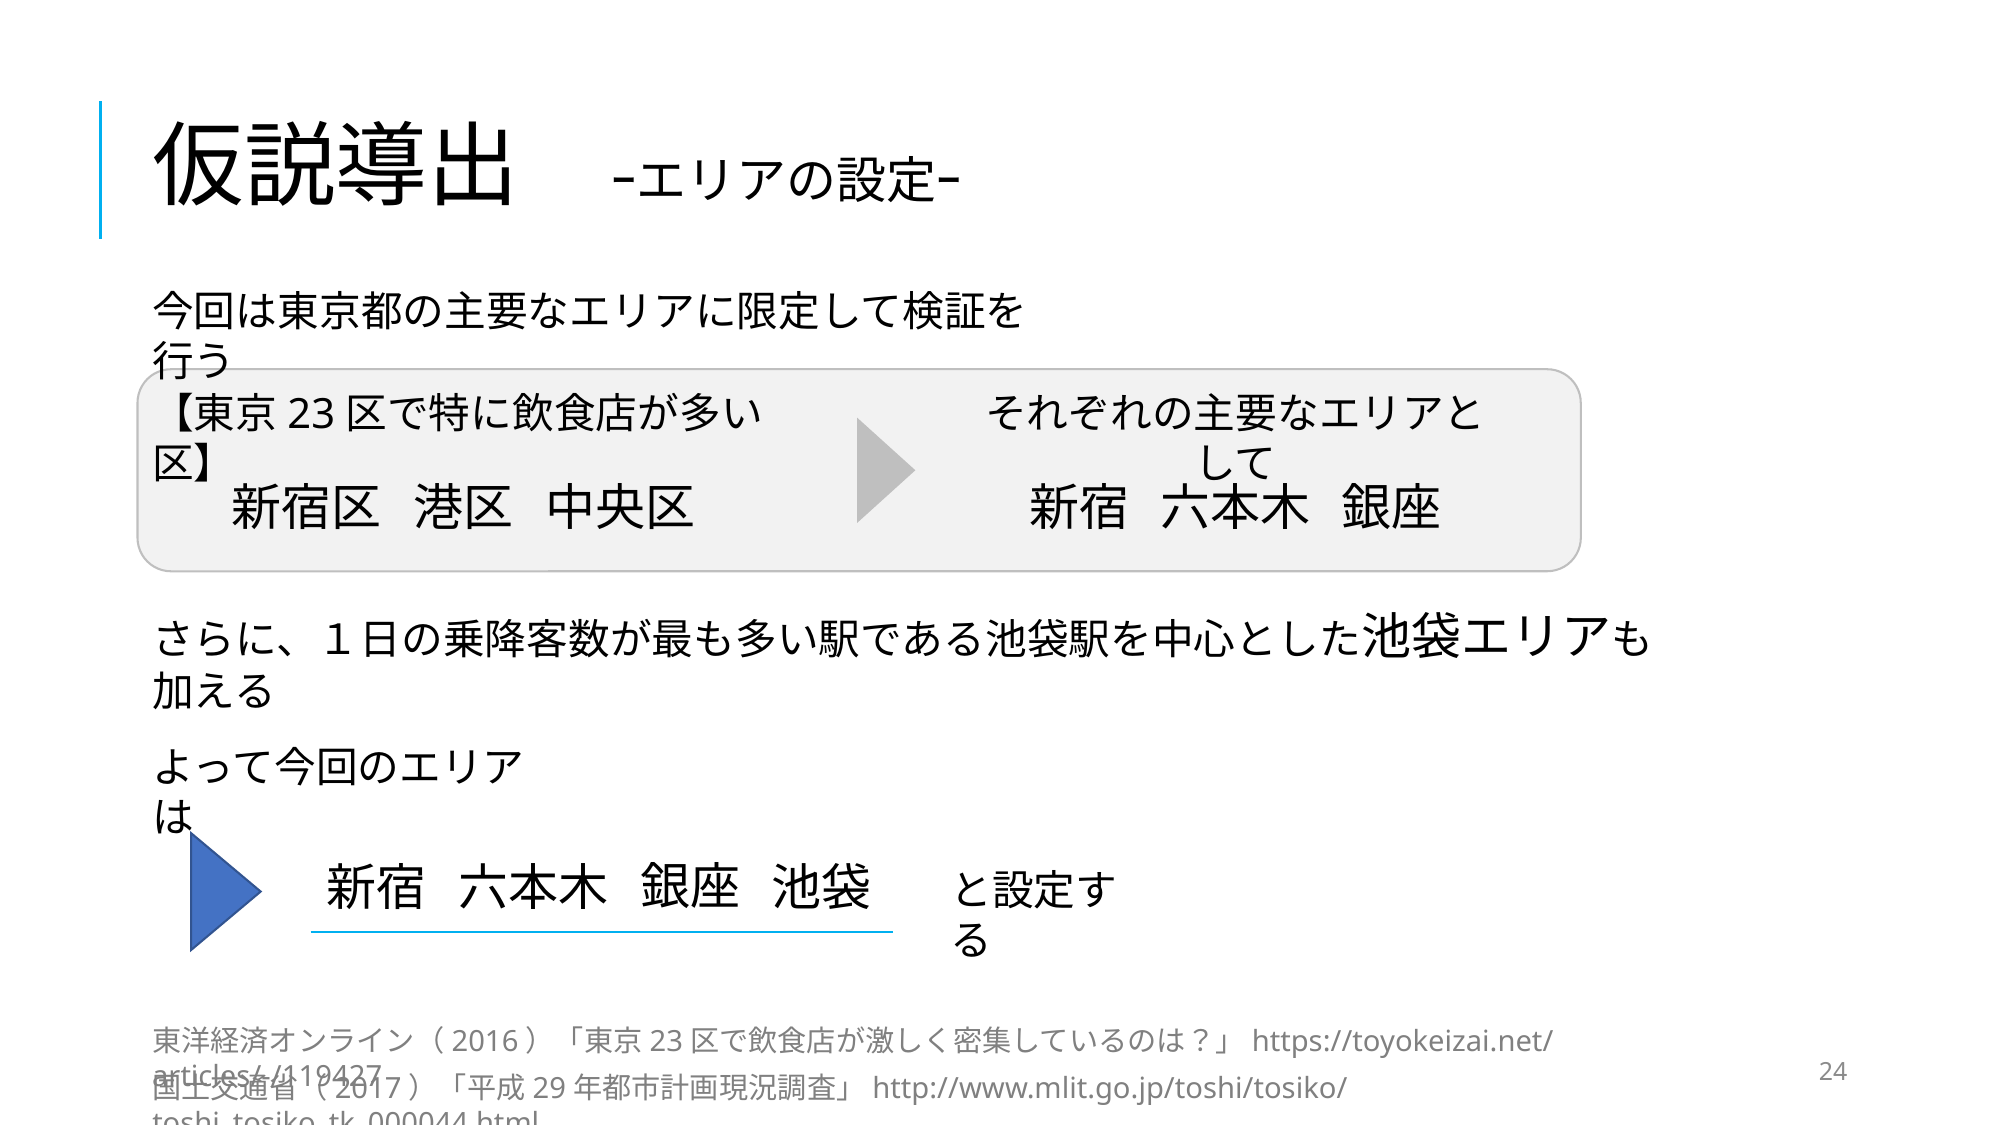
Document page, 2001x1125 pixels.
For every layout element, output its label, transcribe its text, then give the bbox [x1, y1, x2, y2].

text_box 新宿区 [215, 467, 397, 543]
text_box [190, 848, 263, 953]
text_box 今回は東京都の主要なエリアに限定して検証を行う [137, 277, 1071, 393]
text_box 銀座 [1325, 467, 1458, 543]
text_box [310, 846, 893, 932]
slide_number 24 [1547, 1042, 1863, 1103]
text_box 【東京23区で特に飲食店が多い区】 [137, 379, 790, 495]
text_box 港区 [397, 467, 530, 543]
text_box 国土交通省（2017）「平成29年都市計画現況調査」http://www.mlit.go.jp/toshi/tosiko/toshi_tosiko_tk_000044.html [137, 1061, 1547, 1125]
text_box と設定する [935, 856, 1163, 972]
title 仮説導出 ｰエリアの設定ｰ [137, 59, 1863, 278]
text_box さらに、１日の乗降客数が最も多い駅である池袋駅を中心とした池袋エリアも加える [137, 597, 1674, 723]
text_box [857, 417, 916, 523]
text_box それぞれの主要なエリアとして [951, 379, 1519, 495]
text_box [136, 368, 1582, 573]
text_box 六本木 [1144, 467, 1325, 543]
text_box 新宿 [1013, 467, 1144, 543]
text_box よって今回のエリアは [137, 733, 559, 848]
text_box 中央区 [530, 467, 712, 543]
text_box 東洋経済オンライン（2016）「東京23区で飲食店が激しく密集しているのは？」https://toyokeizai.net/articles/-/119427 [137, 1014, 1612, 1100]
